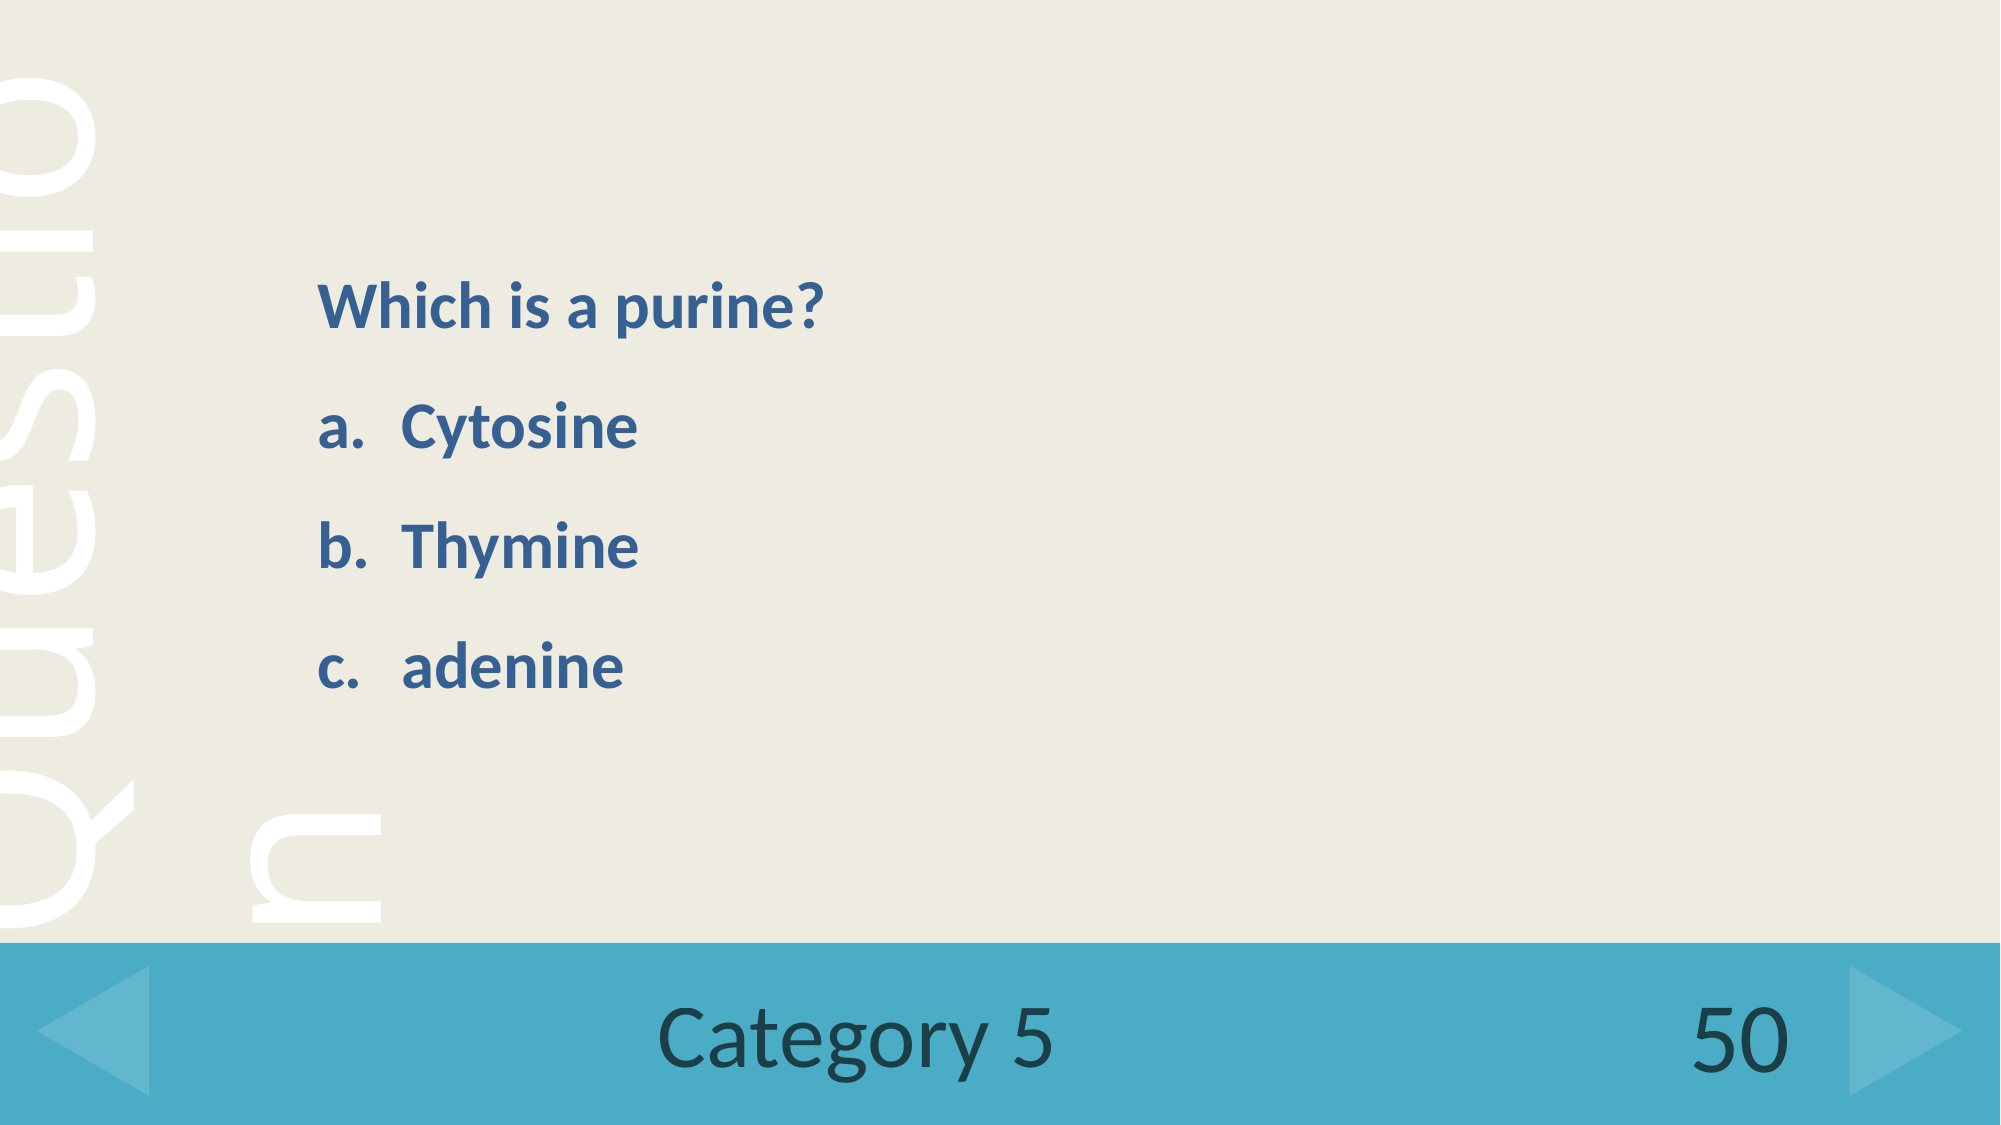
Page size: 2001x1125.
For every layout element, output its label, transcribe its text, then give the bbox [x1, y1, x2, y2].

list Which is a purine? Cytosine Thymine adenine [302, 88, 1858, 835]
list 50 [1758, 967, 1806, 1097]
title Category 5 [0, 937, 1758, 1125]
